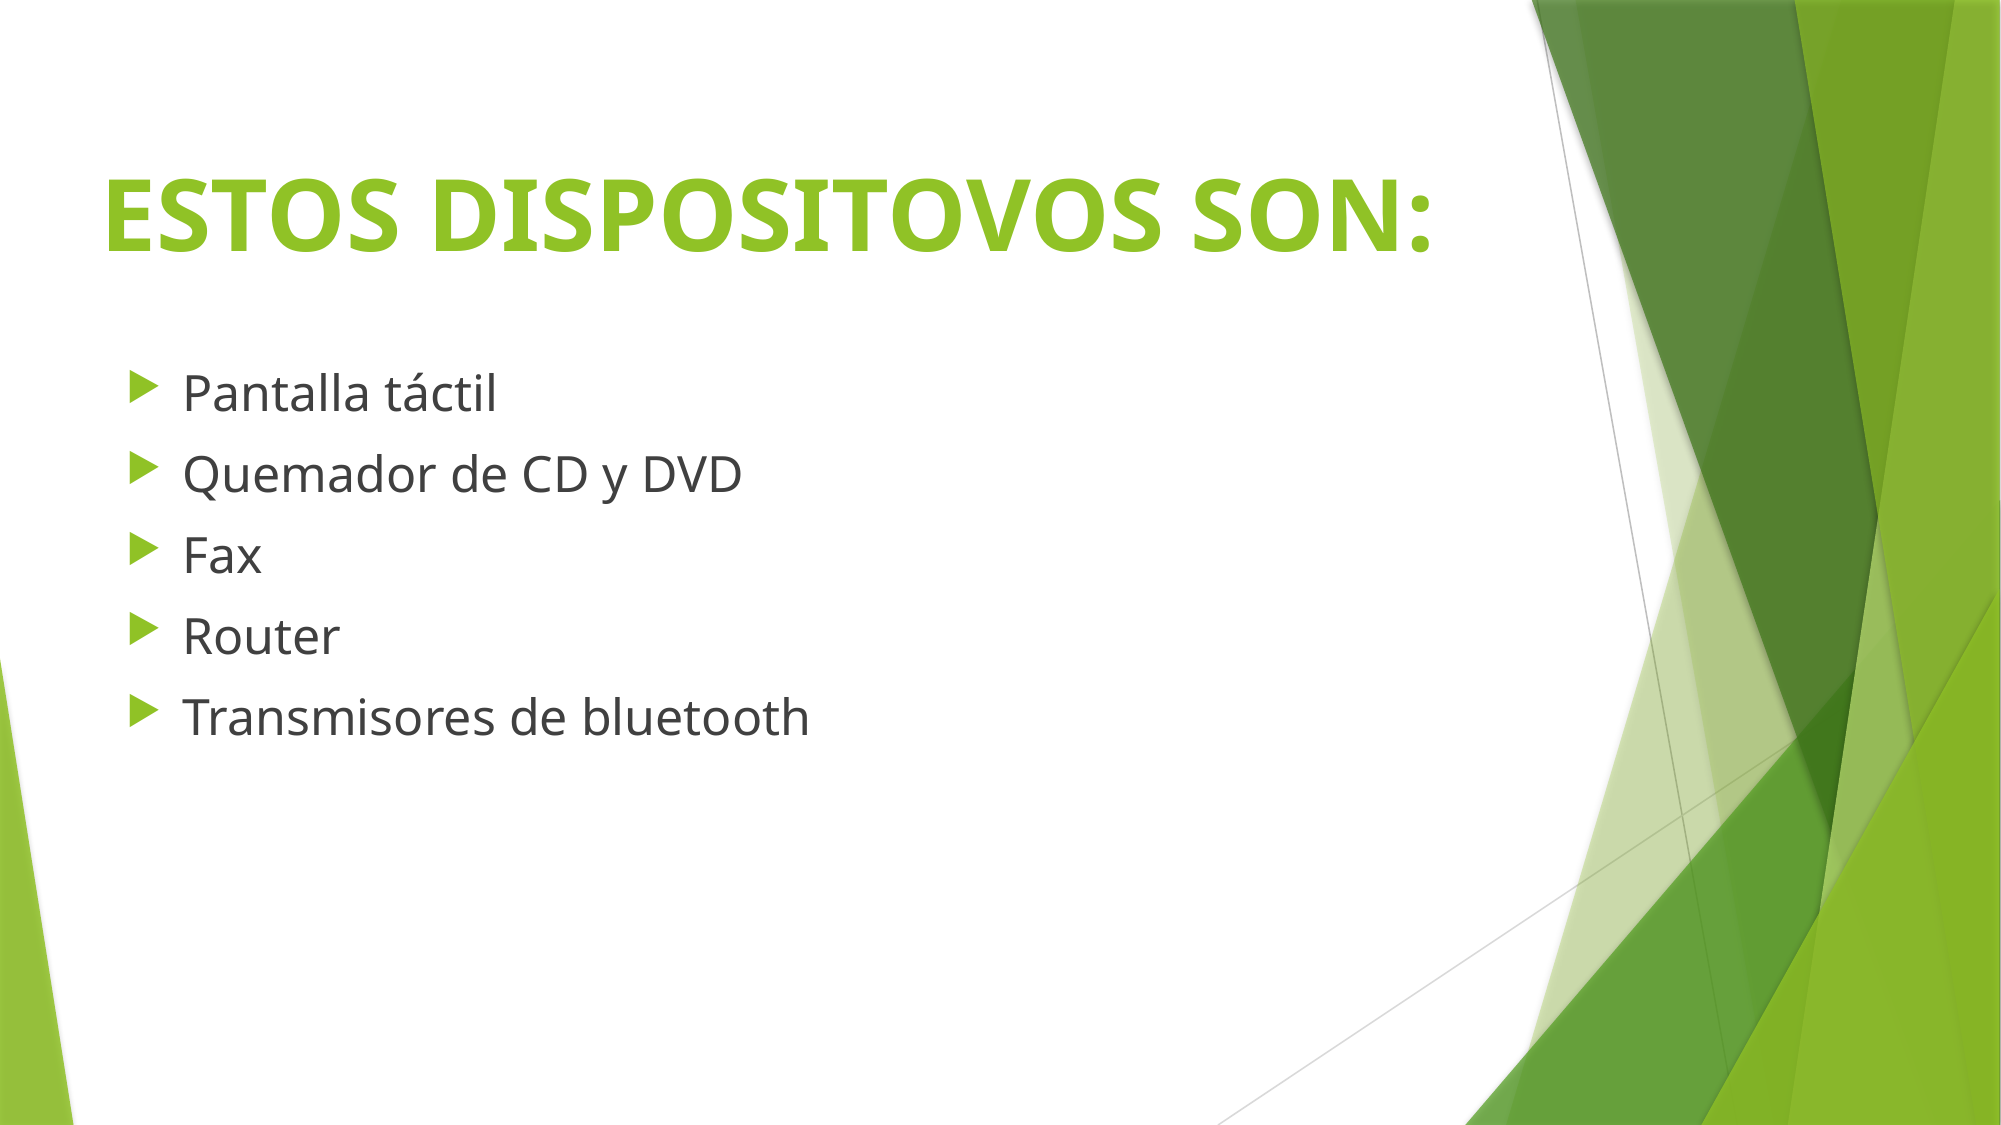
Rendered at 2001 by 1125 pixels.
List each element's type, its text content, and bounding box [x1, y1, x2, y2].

title ESTOS DISPOSITOVOS SON: [85, 144, 1548, 355]
list Pantalla táctil Quemador de CD y DVD Fax Router Transmisores de bluetooth [111, 354, 1522, 992]
